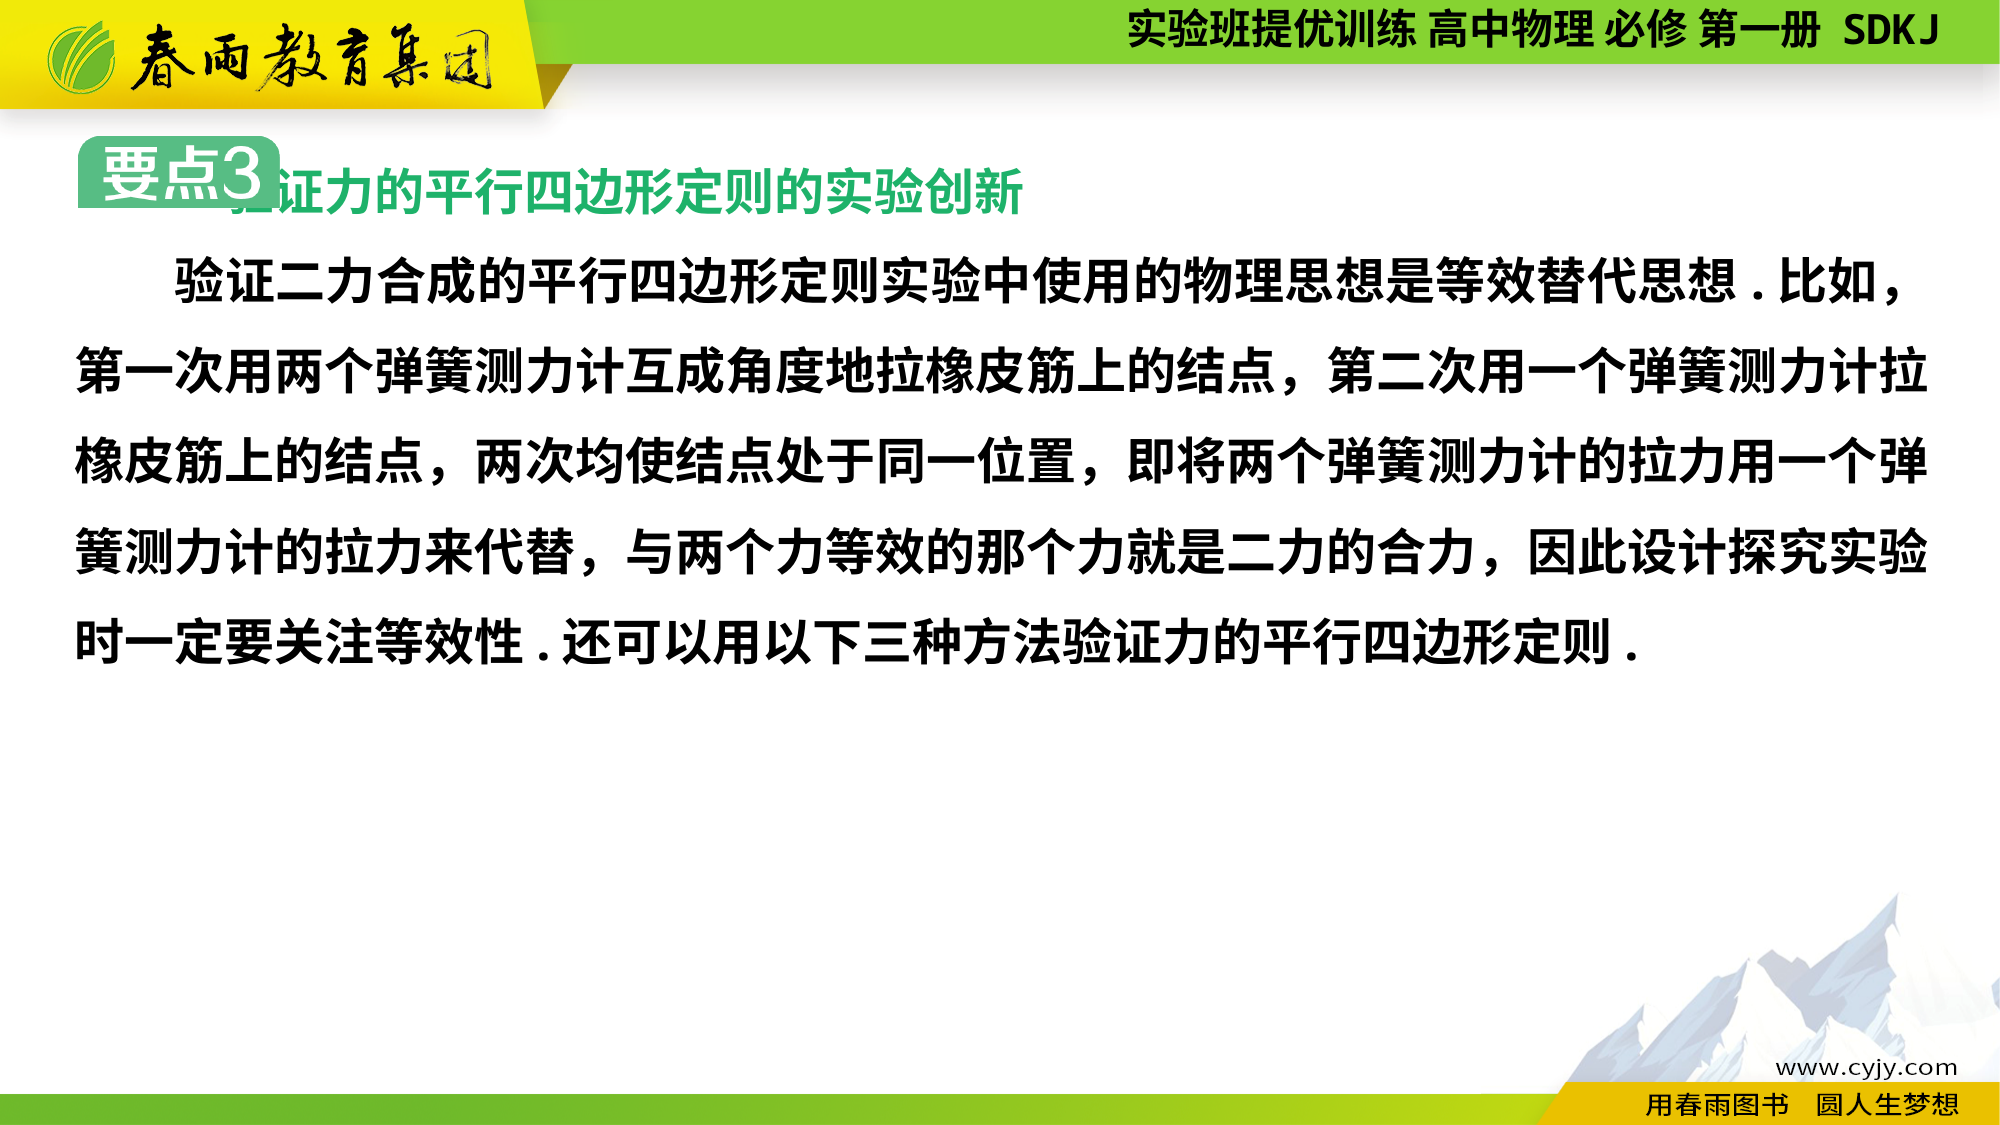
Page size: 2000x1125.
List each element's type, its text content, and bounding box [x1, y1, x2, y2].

picture [0, 0, 2000, 1125]
list 验证力的平行四边形定则的实验创新 验证二力合成的平行四边形定则实验中使用的物理思想是等效替代思想.比如，第一次用两个弹簧测力计互成角度地拉橡皮筋上的结点，第二次用一个弹簧测力计拉橡皮筋上的结点，两次均使结点处于同一位置，即将两个弹簧测力计的拉力用一个弹簧测力计的拉力来代替，与两个力等效的那个力就是二力的合力，因此设计探究实验时一定要关注等效性.还可以用以下三种方法验证力的平行四边形定则. [59, 122, 1944, 683]
